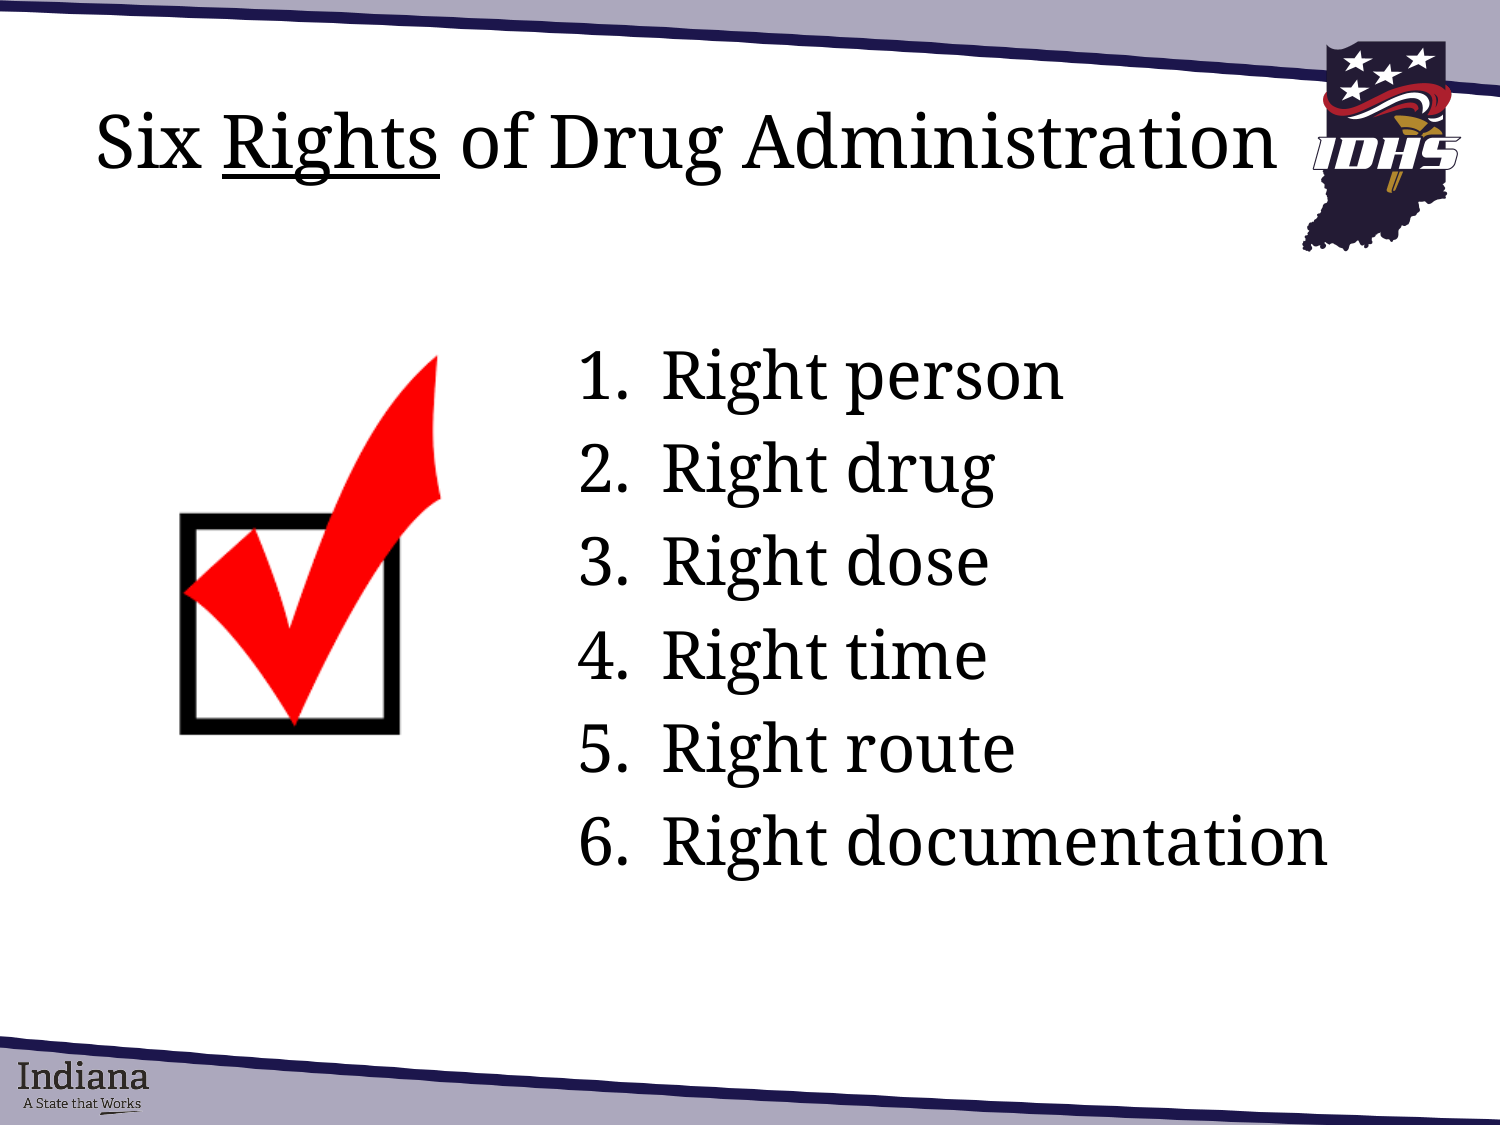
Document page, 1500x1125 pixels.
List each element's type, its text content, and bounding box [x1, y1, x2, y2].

picture [0, 0, 1500, 1125]
list Right person Right drug Right dose Right time Right route Right documentation [562, 324, 1425, 1000]
title Six Rights of Drug Administration [75, 45, 1300, 233]
